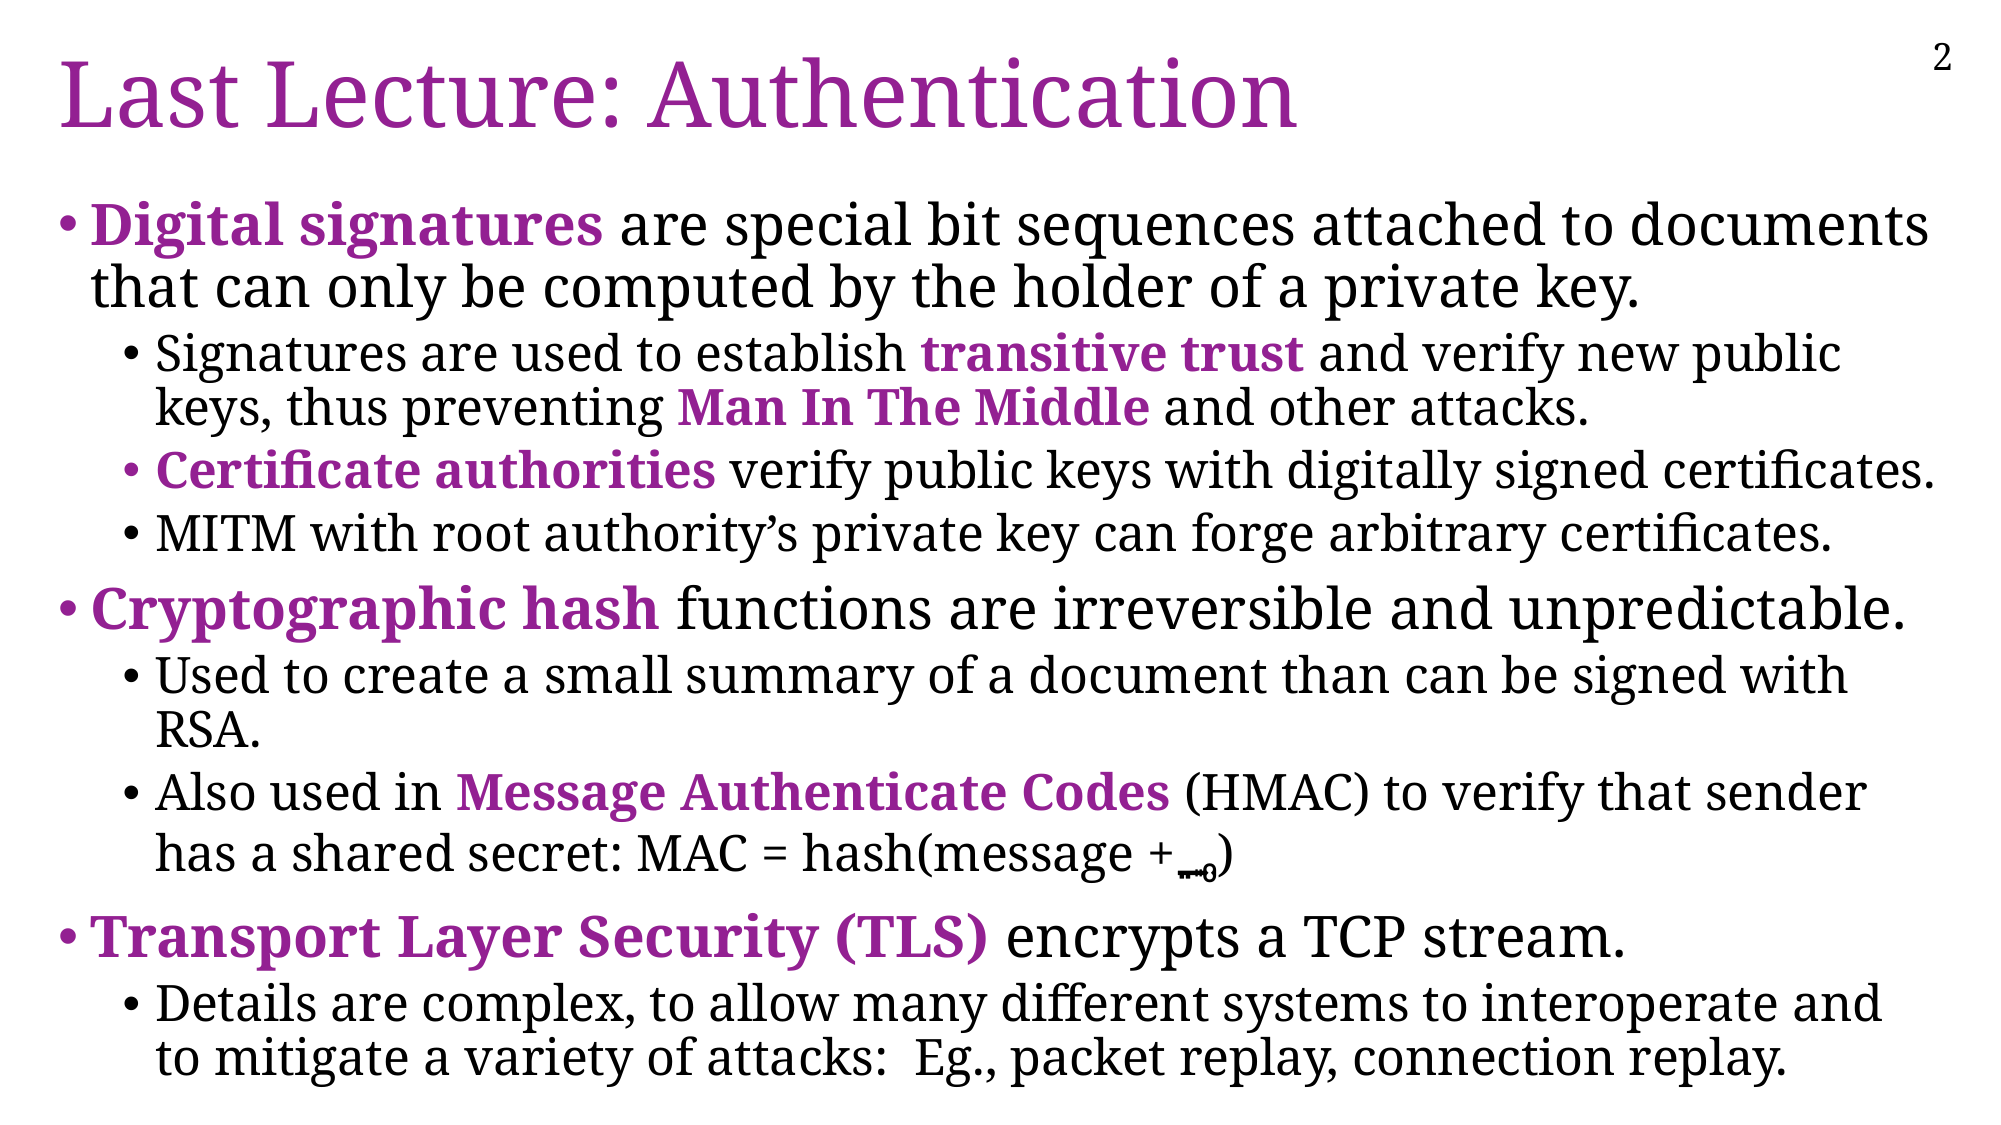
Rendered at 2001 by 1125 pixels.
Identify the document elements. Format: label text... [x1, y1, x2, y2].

list Digital signatures are special bit sequences attached to documents that can only be computed by the holder of a private key. Signatures are used to establish transitive trust and verify new public keys, thus preventing Man In The Middle and other attacks. Certificate authorities verify public keys with digitally signed certificates. MITM with root authority’s private key can forge arbitrary certificates. Cryptographic hash functions are irreversible and unpredictable. Used to create a small summary of a document than can be signed with RSA. Also used in Message Authenticate Codes (HMAC) to verify that sender has a shared secret: MAC = hash(message +🗝) Transport Layer Security (TLS) encrypts a TCP stream. Details are complex, to allow many different systems to interoperate and to mitigate a variety of attacks: Eg., packet replay, connection replay. [43, 188, 1953, 1106]
title Last Lecture: Authentication [43, 25, 1953, 171]
